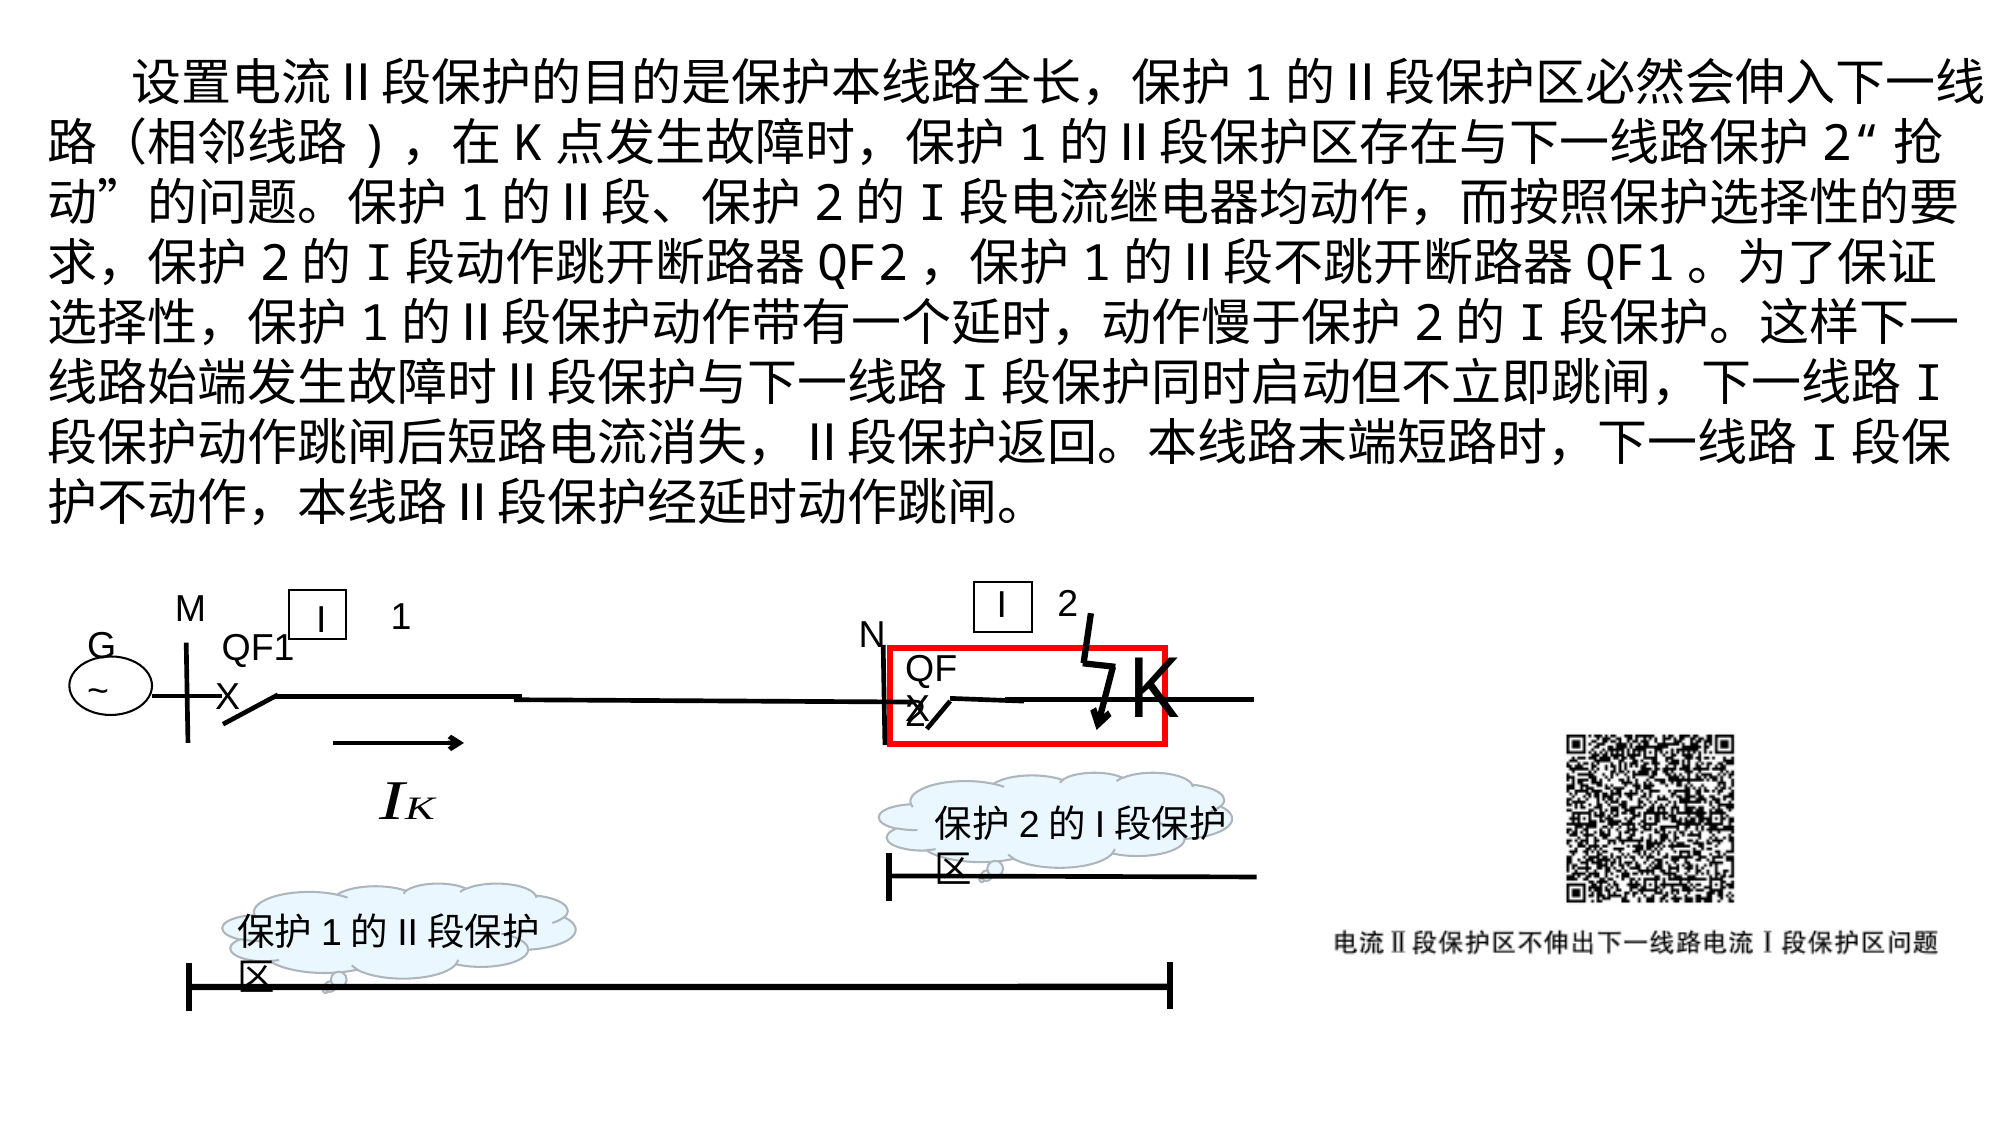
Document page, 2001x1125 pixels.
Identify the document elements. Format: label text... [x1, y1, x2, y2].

text_box 设置电流Ⅱ段保护的目的是保护本线路全长，保护1的Ⅱ段保护区必然会伸入下一线路（相邻线路)，在K点发生故障时，保护1的Ⅱ段保护区存在与下一线路保护2“抢动”的问题。保护1的Ⅱ段、保护2的I段电流继电器均动作，而按照保护选择性的要求，保护2的I段动作跳开断路器QF2，保护1的Ⅱ段不跳开断路器QF1。为了保证选择性，保护1的Ⅱ段保护动作带有一个延时，动作慢于保护2的I段保护。这样下一线路始端发生故障时Ⅱ段保护与下一线路I段保护同时启动但不立即跳闸，下一线路I段保护动作跳闸后短路电流消失，Ⅱ段保护返回。本线路末端短路时，下一线路I段保护不动作，本线路Ⅱ段保护经延时动作跳闸。 [32, 42, 2000, 538]
picture [1293, 713, 1969, 964]
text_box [69, 571, 1257, 1011]
